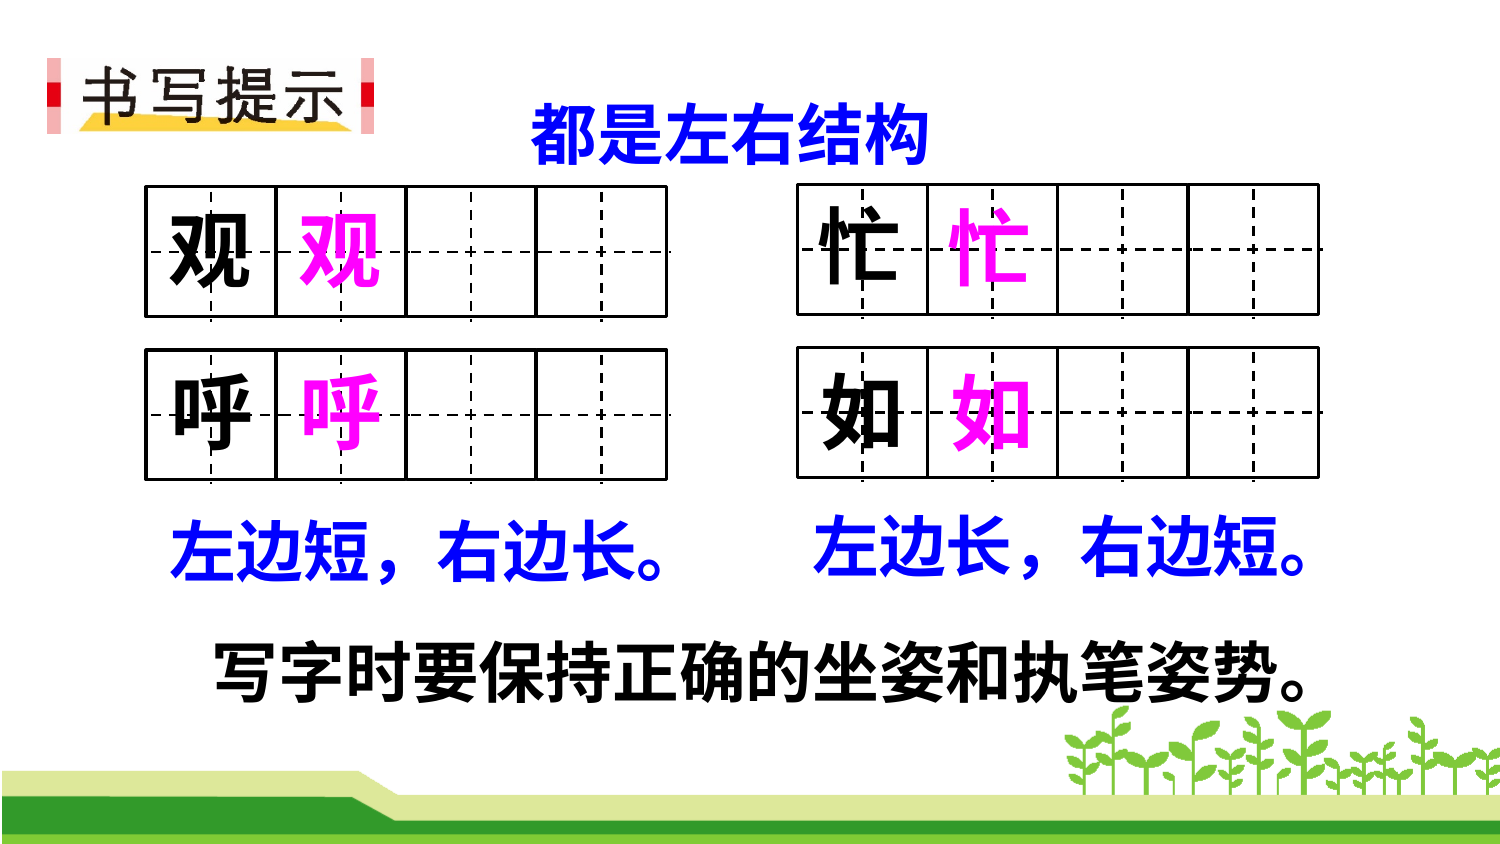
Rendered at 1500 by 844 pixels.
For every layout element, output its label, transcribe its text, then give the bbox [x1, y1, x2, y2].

text_box 左边长，右边短。 [797, 482, 1329, 593]
text_box 左边短，右边长。 [154, 486, 686, 597]
text_box 都是左右结构 [515, 69, 1047, 181]
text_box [145, 349, 672, 485]
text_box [797, 347, 1324, 483]
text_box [797, 184, 1324, 320]
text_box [145, 186, 672, 322]
text_box 写字时要保持正确的坐姿和执笔姿势。 [197, 607, 1371, 719]
picture [0, 0, 1500, 844]
